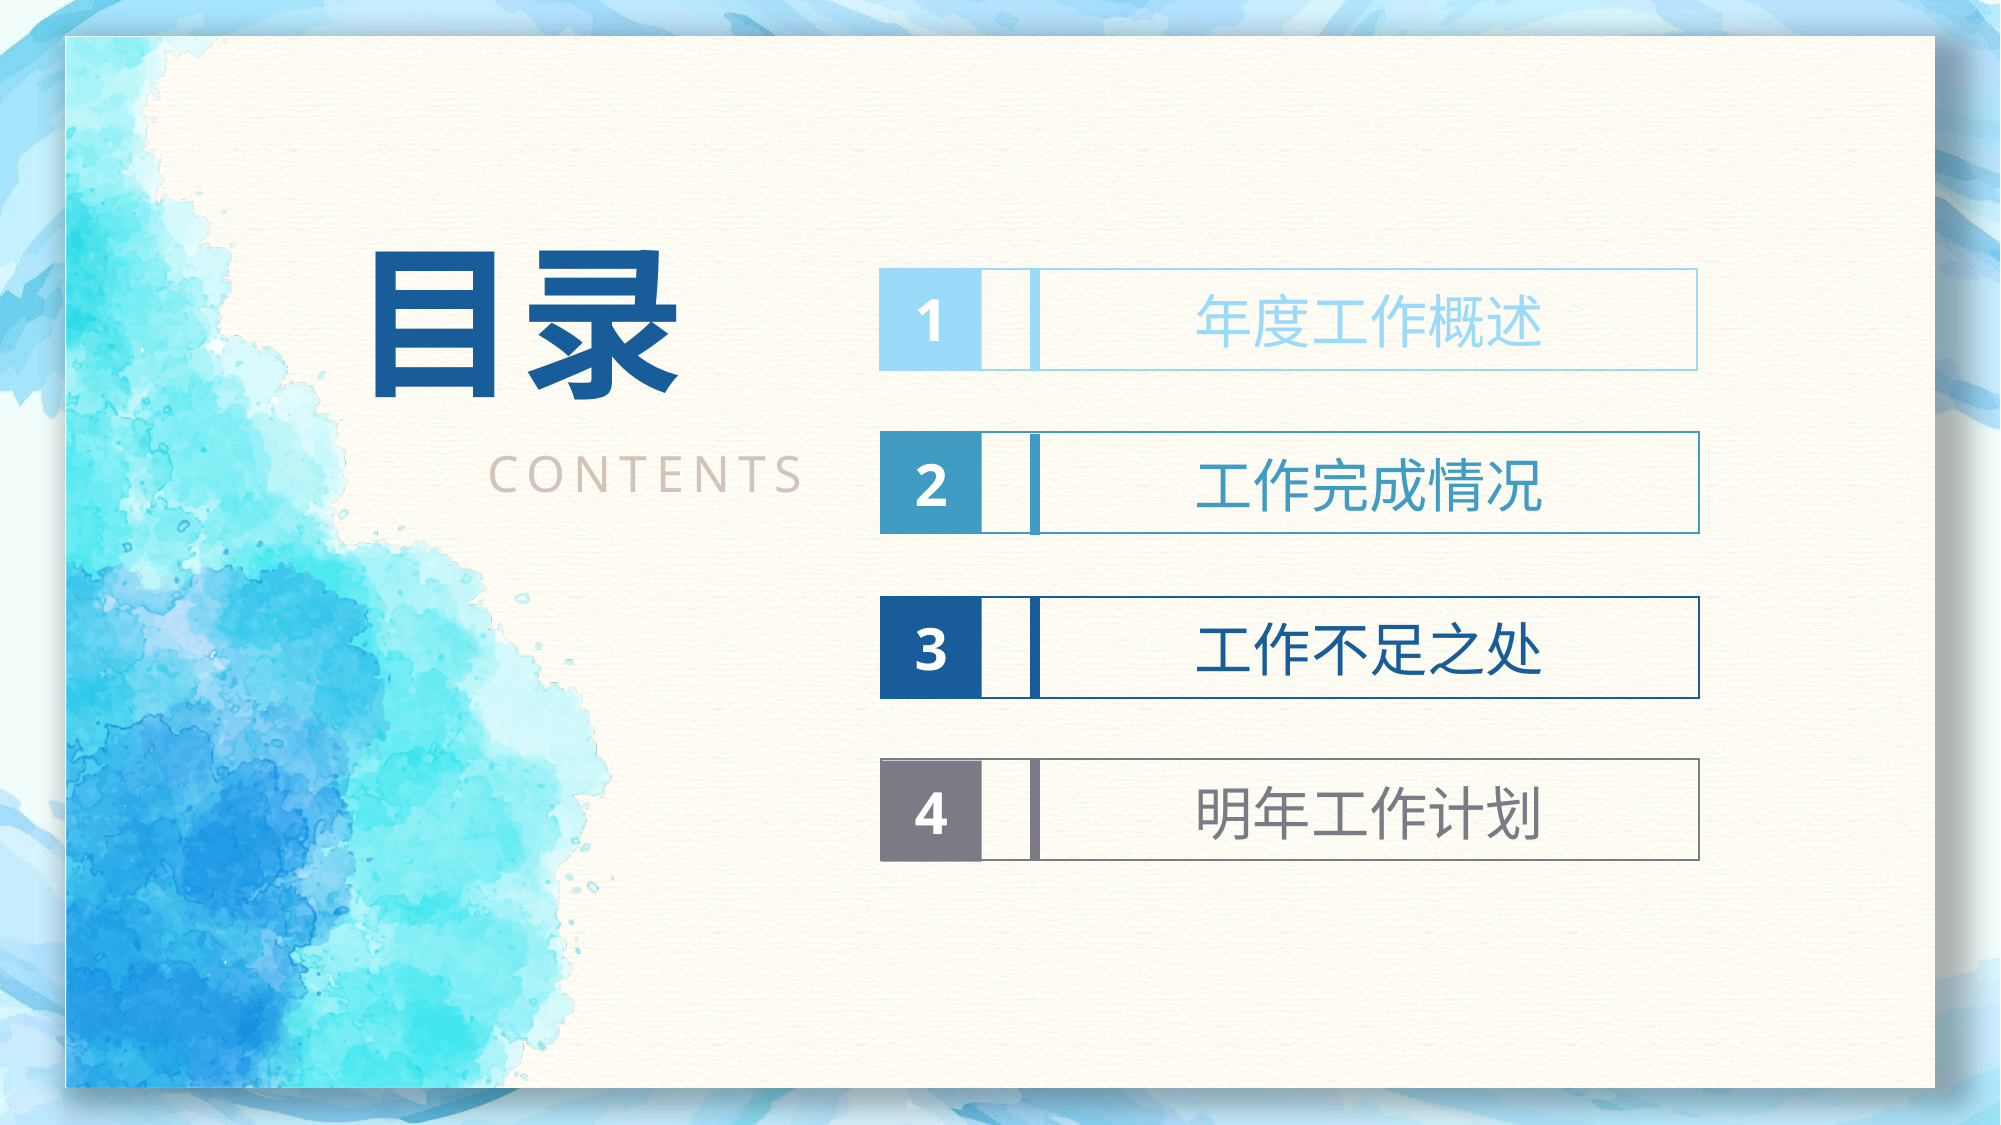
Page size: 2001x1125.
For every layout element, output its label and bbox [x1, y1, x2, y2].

picture [0, 0, 2000, 1125]
text_box [880, 758, 1699, 862]
text_box [880, 431, 1699, 536]
text_box [880, 267, 1698, 371]
text_box [880, 596, 1699, 700]
